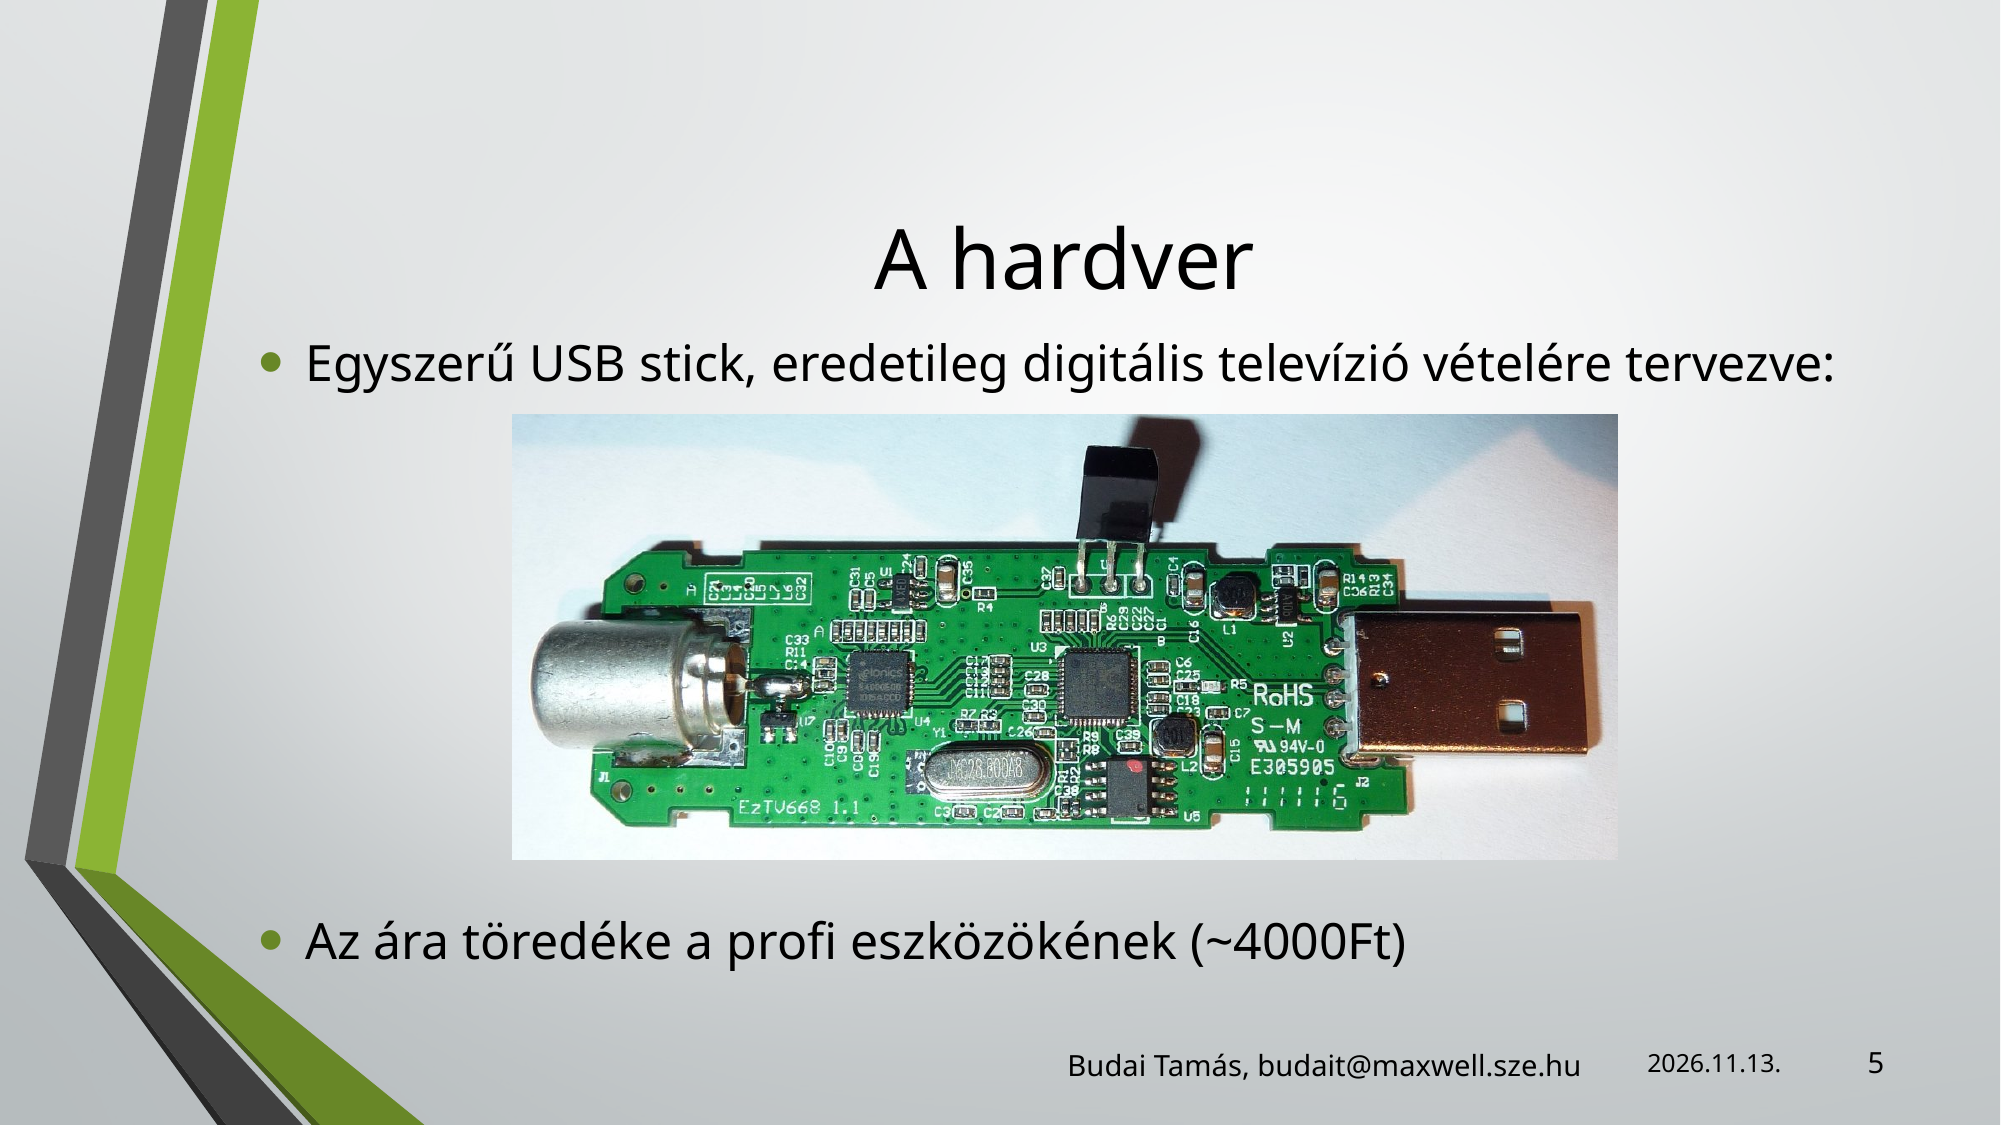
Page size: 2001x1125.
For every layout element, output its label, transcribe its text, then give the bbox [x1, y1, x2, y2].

footer Budai Tamás, budait@maxwell.sze.hu [434, 1040, 1597, 1100]
slide_number 5 [1809, 1034, 1900, 1095]
title A hardver [243, 112, 1887, 324]
picture [512, 414, 1619, 861]
list Egyszerű USB stick, eredetileg digitális televízió vételére tervezve: Az ára töredéke a profi eszközökének (~4000Ft) [243, 324, 1887, 1053]
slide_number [1609, 1034, 1797, 1095]
